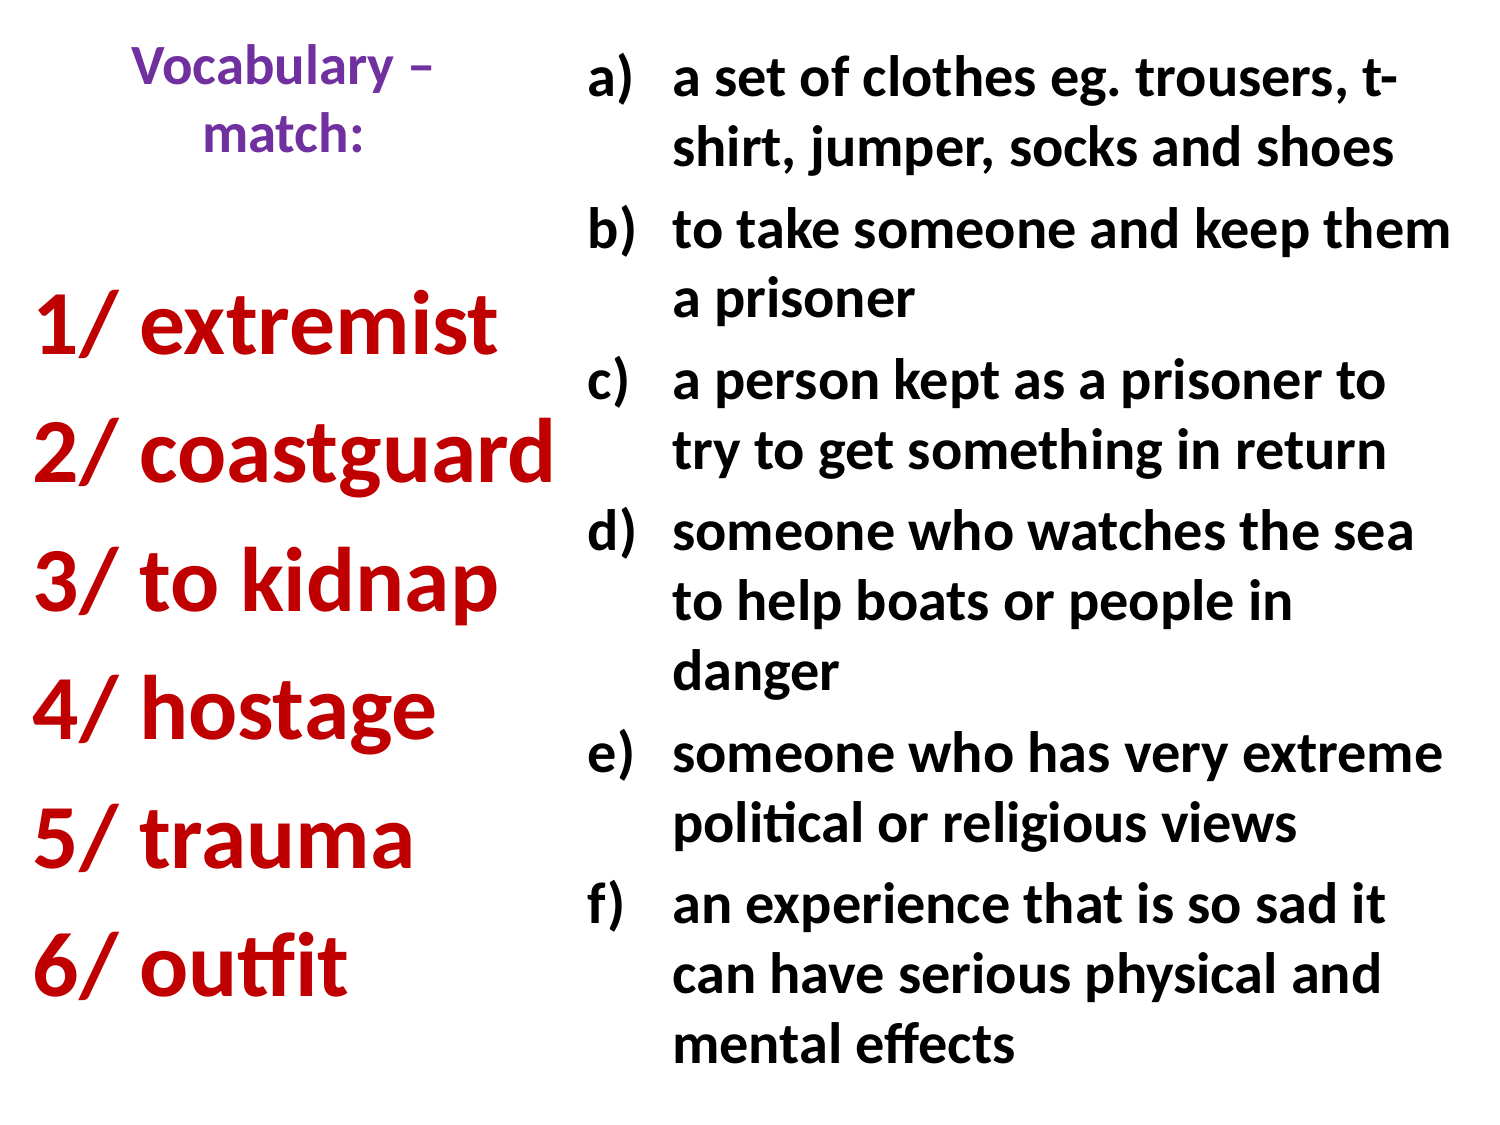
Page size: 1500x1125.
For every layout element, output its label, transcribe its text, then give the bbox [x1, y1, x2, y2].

list 1/ extremist 2/ coastguard 3/ to kidnap 4/ hostage 5/ trauma 6/ outfit [17, 255, 572, 1106]
list a set of clothes eg. trousers, t-shirt, jumper, socks and shoes to take someone and keep them a prisoner a person kept as a prisoner to try to get something in return someone who watches the sea to help boats or people in danger someone who has very extreme political or religious views an experience that is so sad it can have serious physical and mental effects [572, 30, 1471, 1106]
title Vocabulary – match: [29, 19, 538, 173]
